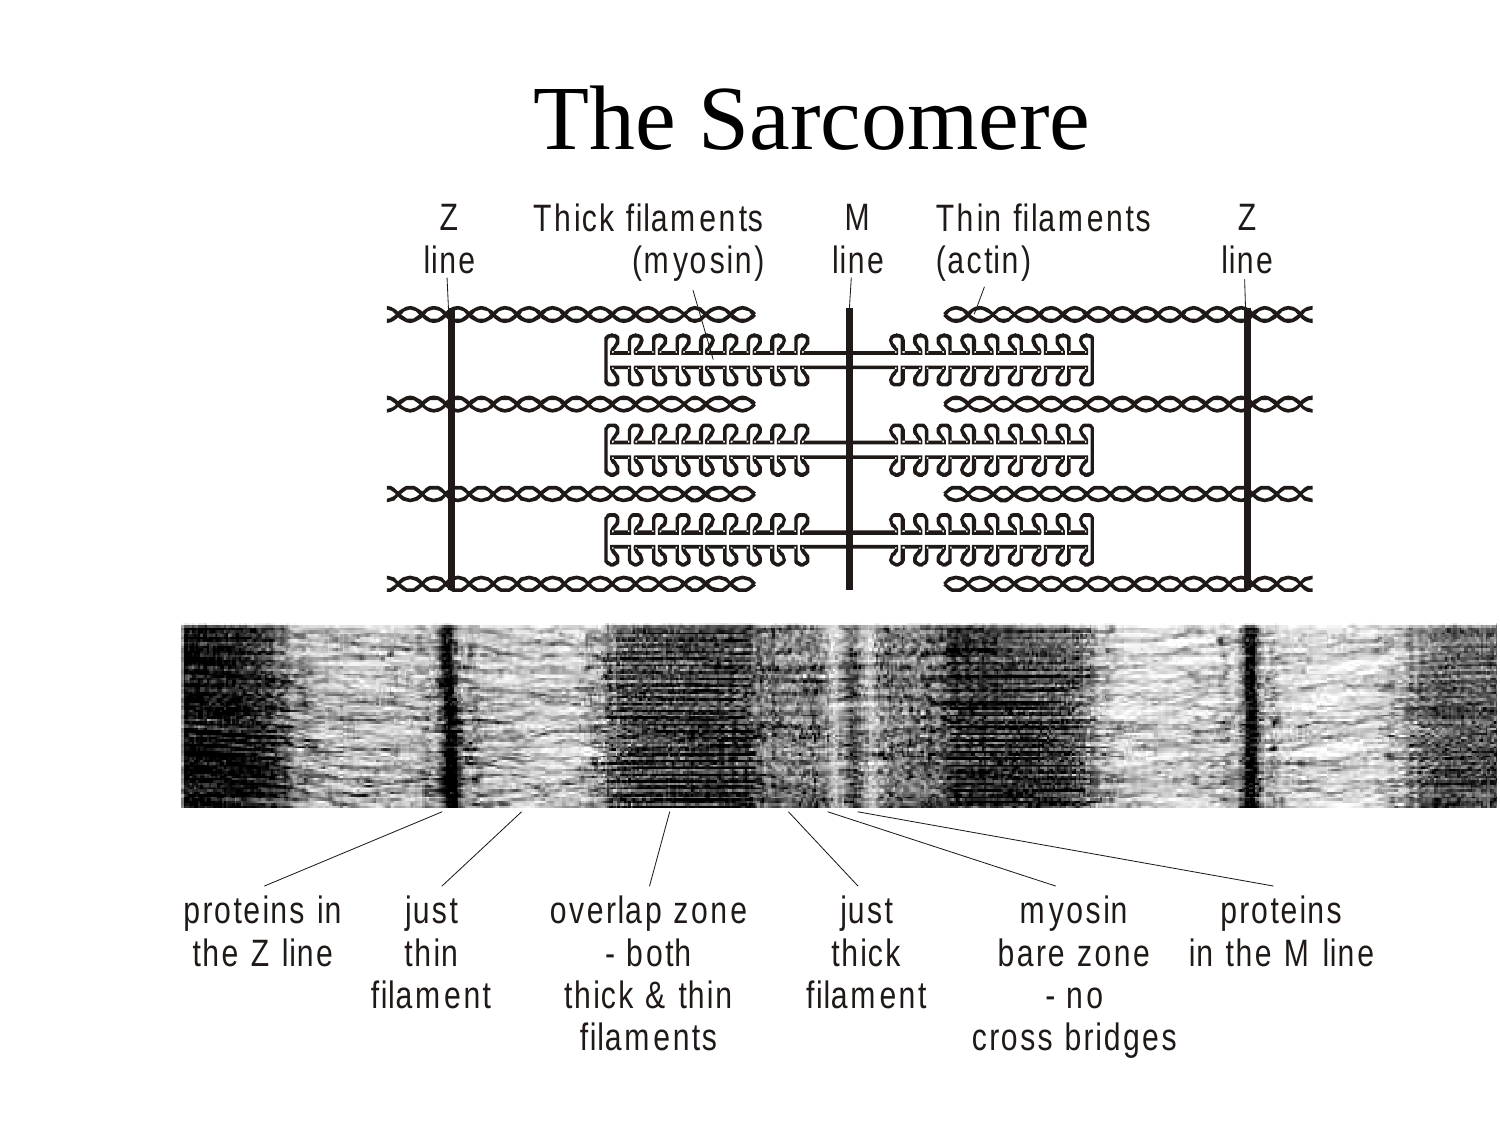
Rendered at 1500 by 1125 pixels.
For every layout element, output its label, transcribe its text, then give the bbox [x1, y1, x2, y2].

title The Sarcomere [174, 49, 1451, 176]
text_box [174, 199, 1500, 1063]
